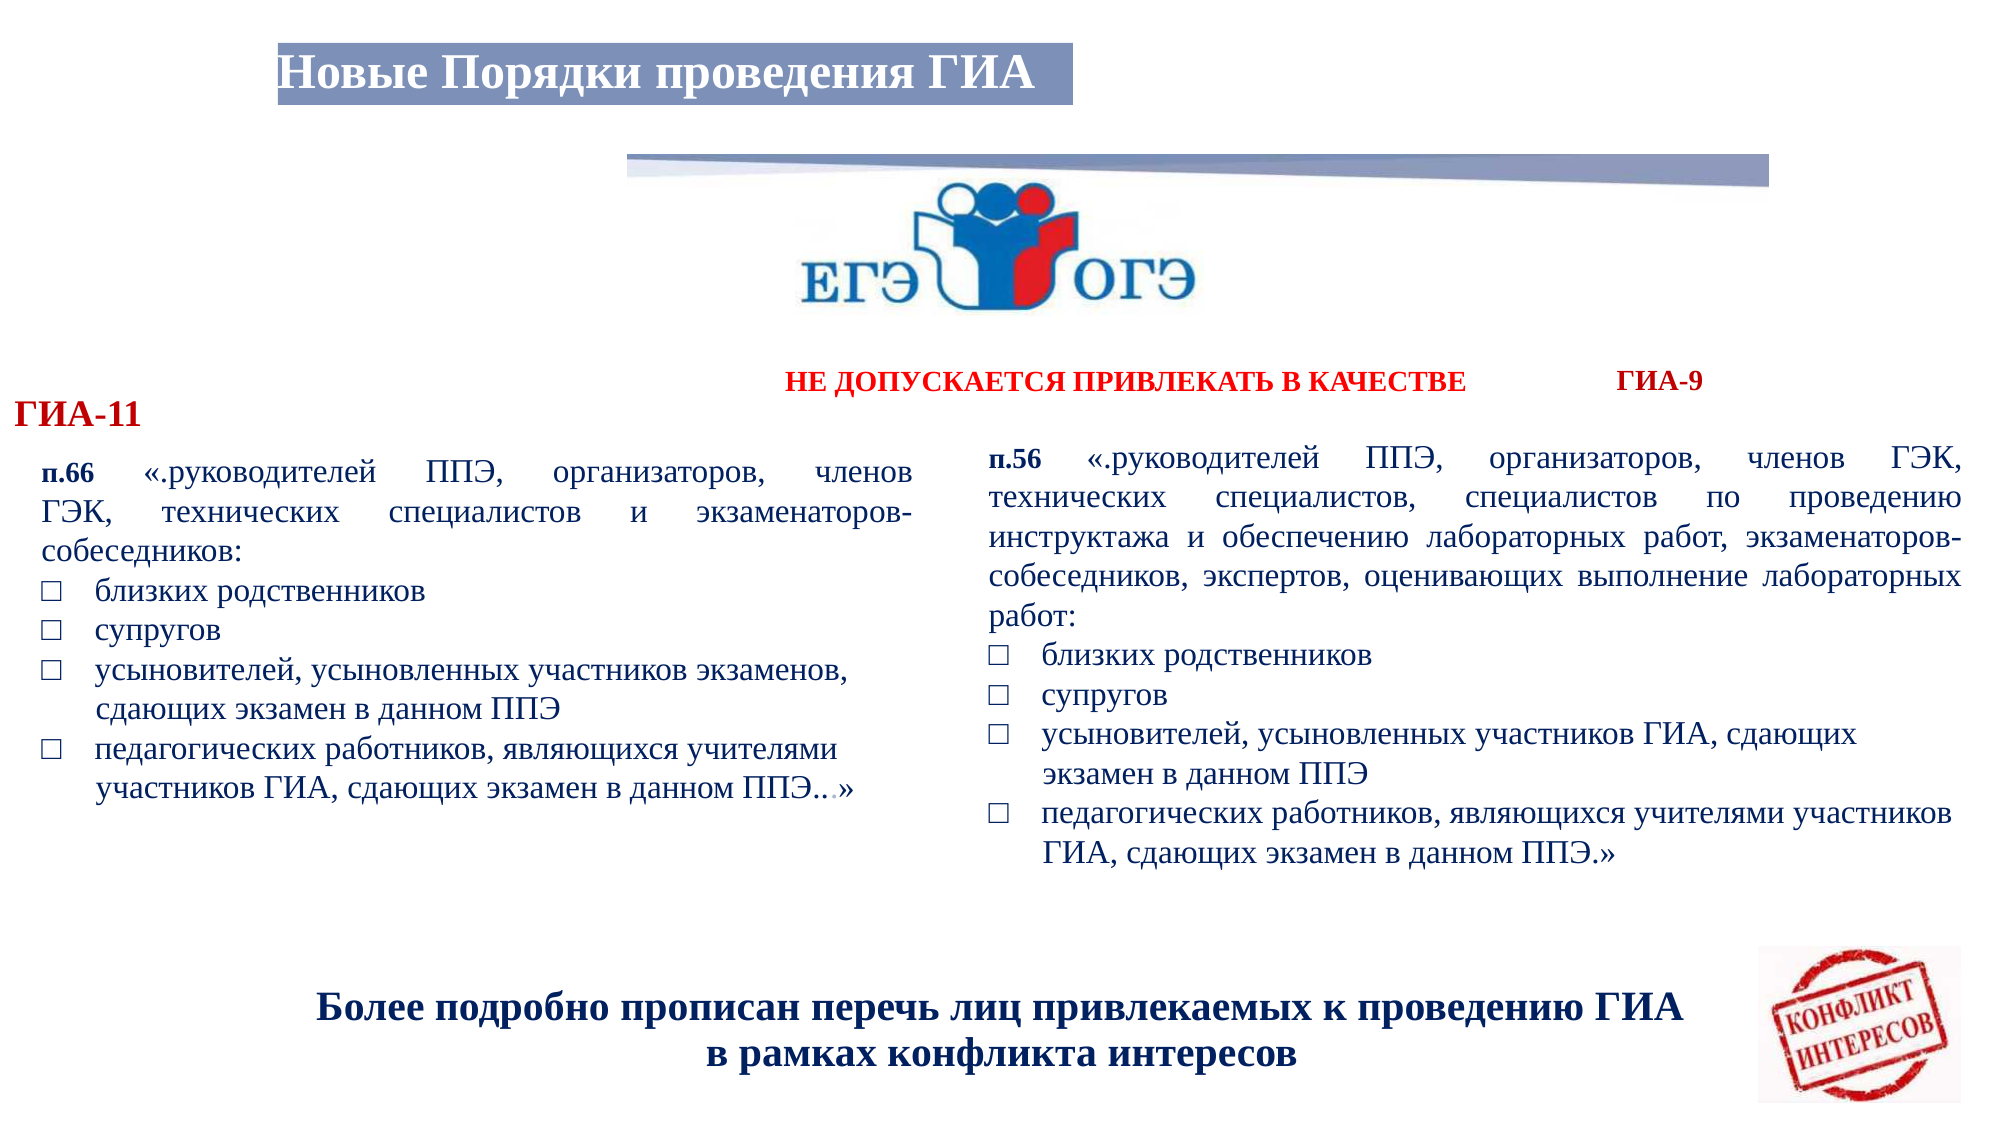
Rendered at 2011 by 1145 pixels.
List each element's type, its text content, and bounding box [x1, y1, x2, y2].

text_box п.66 «.руководителей ППЭ, организаторов, членов ГЭК, технических специалистов и экзаменаторов- собеседников: □ близких родственников □ супругов □ усыновителей, усыновленных участников экзаменов, сдающих экзамен в данном ППЭ □ педагогических работников, являющихся учителями участников ГИА, сдающих экзамен в данном ППЭ...» [41, 449, 914, 875]
picture [20, 16, 1991, 1129]
text_box п.56 «.руководителей ППЭ, организаторов, членов ГЭК, технических специалистов, специалистов по проведению инструктажа и обеспечению лабораторных работ, экзаменаторов- собеседников, экспертов, оценивающих выполнение лабораторных работ: □ близких родственников □ супругов □ усыновителей, усыновленных участников ГИА, сдающих экзамен в данном ППЭ □ педагогических работников, являющихся учителями участников ГИА, сдающих экзамен в данном ППЭ.» [988, 435, 1964, 875]
text_box Новые Порядки проведения ГИА [277, 42, 1073, 105]
text_box ГИА-11 [14, 387, 160, 423]
text_box ГИА-9 [1390, 350, 1930, 406]
text_box Более подробно прописан перечь лиц привлекаемых к проведению ГИА в рамках конфликта интересов [314, 982, 1685, 1076]
text_box НЕ ДОПУСКАЕТСЯ ПРИВЛЕКАТЬ В КАЧЕСТВЕ [785, 358, 1390, 398]
